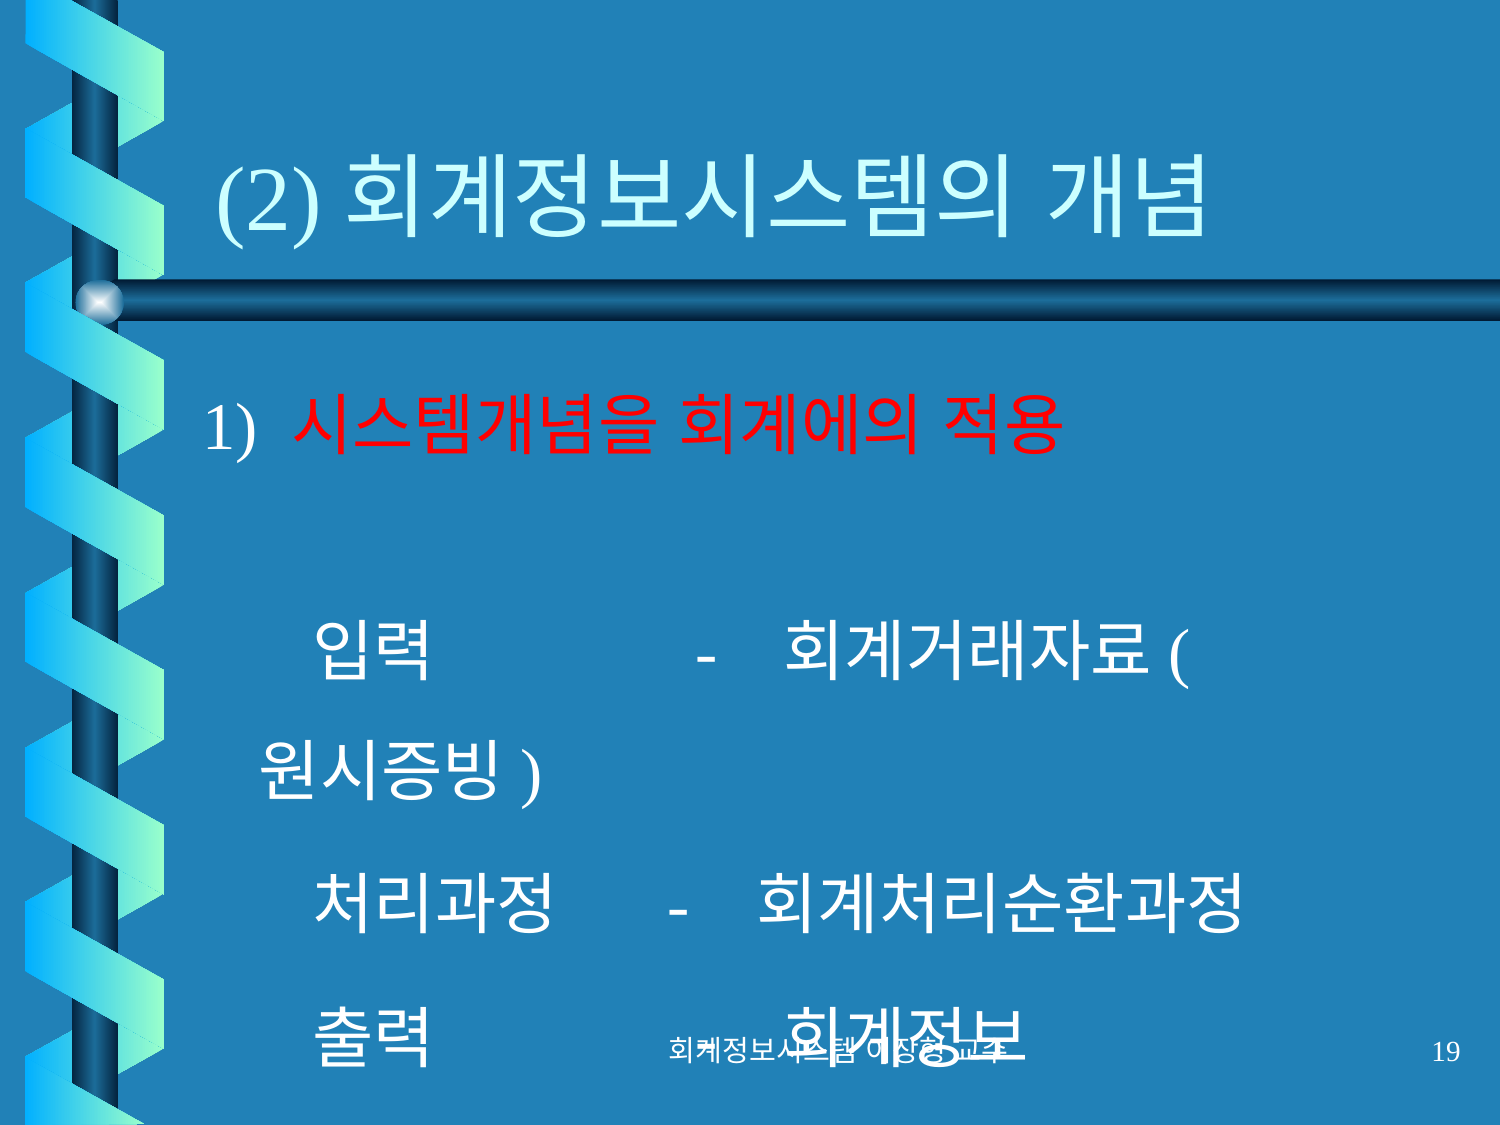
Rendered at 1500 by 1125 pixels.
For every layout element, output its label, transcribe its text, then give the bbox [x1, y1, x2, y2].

slide_number 19 [1163, 1024, 1477, 1101]
list 1) 시스템개념을 회계에의 적용 입력 - 회계거래자료(원시증빙) 처리과정 - 회계처리순환과정 출력 - 회계정보 [187, 374, 1463, 1051]
title (2)회계정보시스템의 개념 [199, 68, 1476, 257]
footer 회계정보시스템 이장형 교수 [600, 1051, 1077, 1101]
